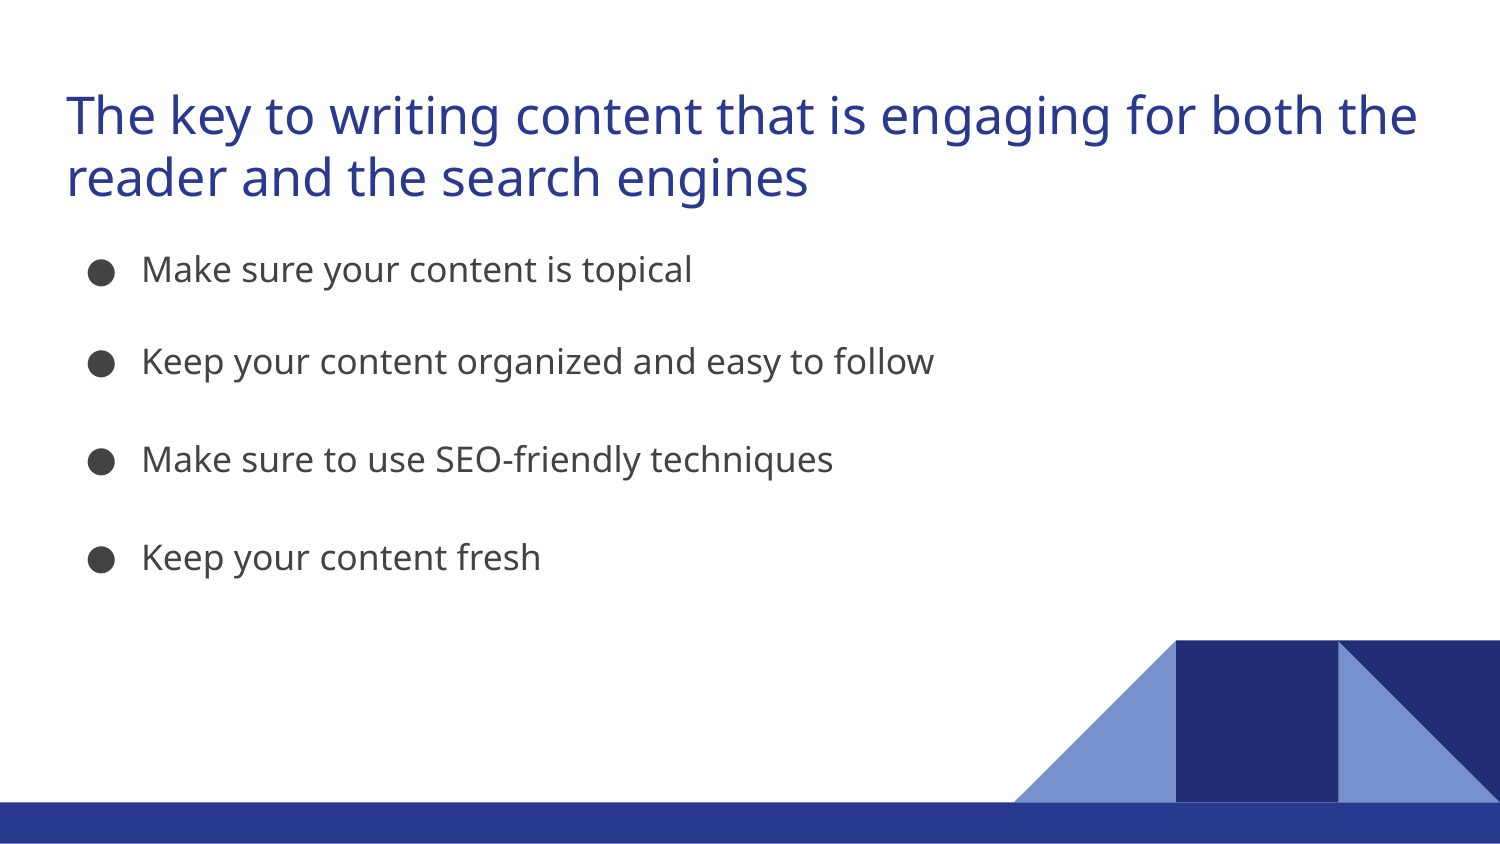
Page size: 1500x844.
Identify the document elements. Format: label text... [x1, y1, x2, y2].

title The key to writing content that is engaging for both the reader and the search engines [51, 67, 1449, 208]
list Make sure your content is topical Keep your content organized and easy to follow Make sure to use SEO-friendly techniques Keep your content fresh [51, 225, 1449, 715]
